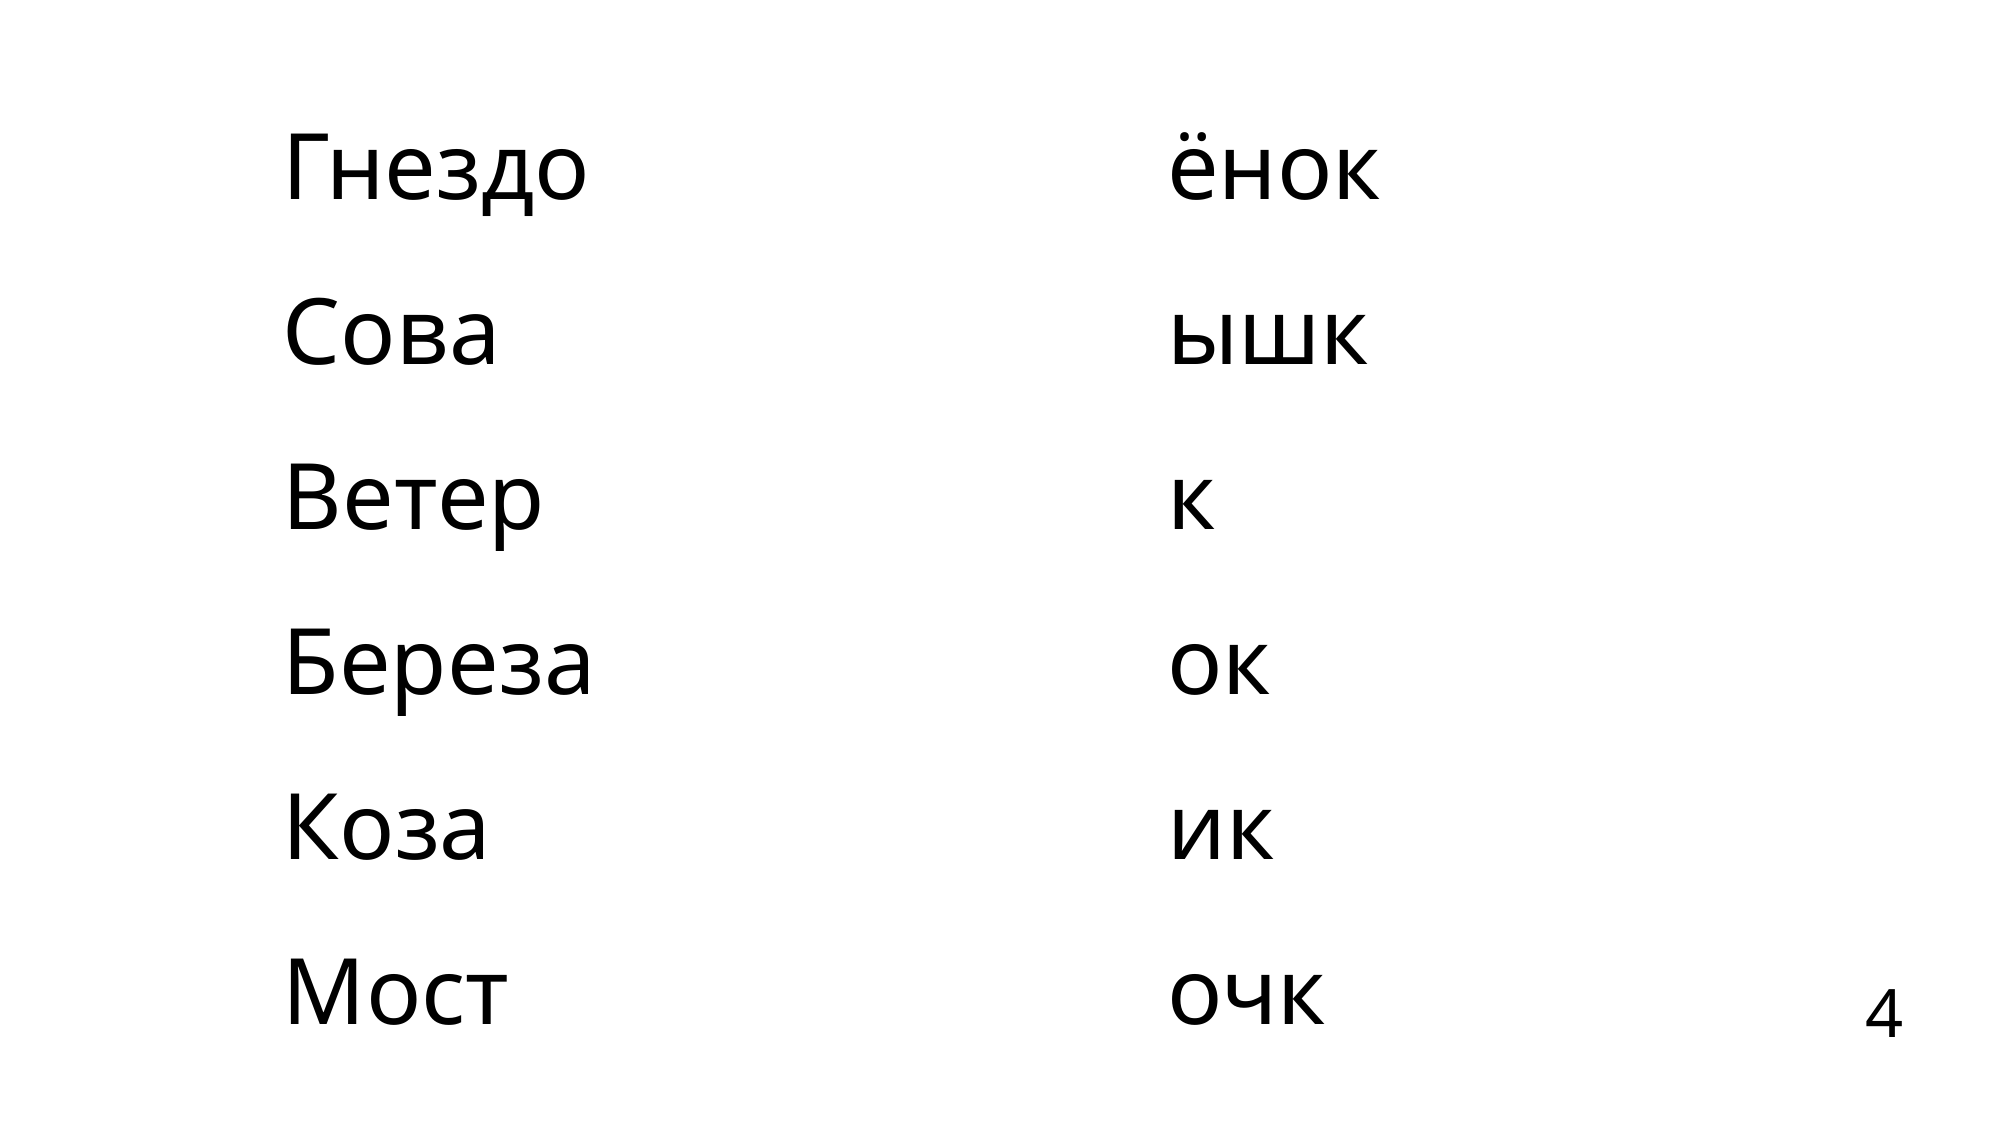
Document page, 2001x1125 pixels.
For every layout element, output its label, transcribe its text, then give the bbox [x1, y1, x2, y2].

text_box ёнок ышк к ок ик очк [1152, 45, 1714, 1050]
text_box 4 [1850, 963, 1919, 1059]
text_box Гнездо Сова Ветер Береза Коза Мост [268, 45, 830, 1050]
